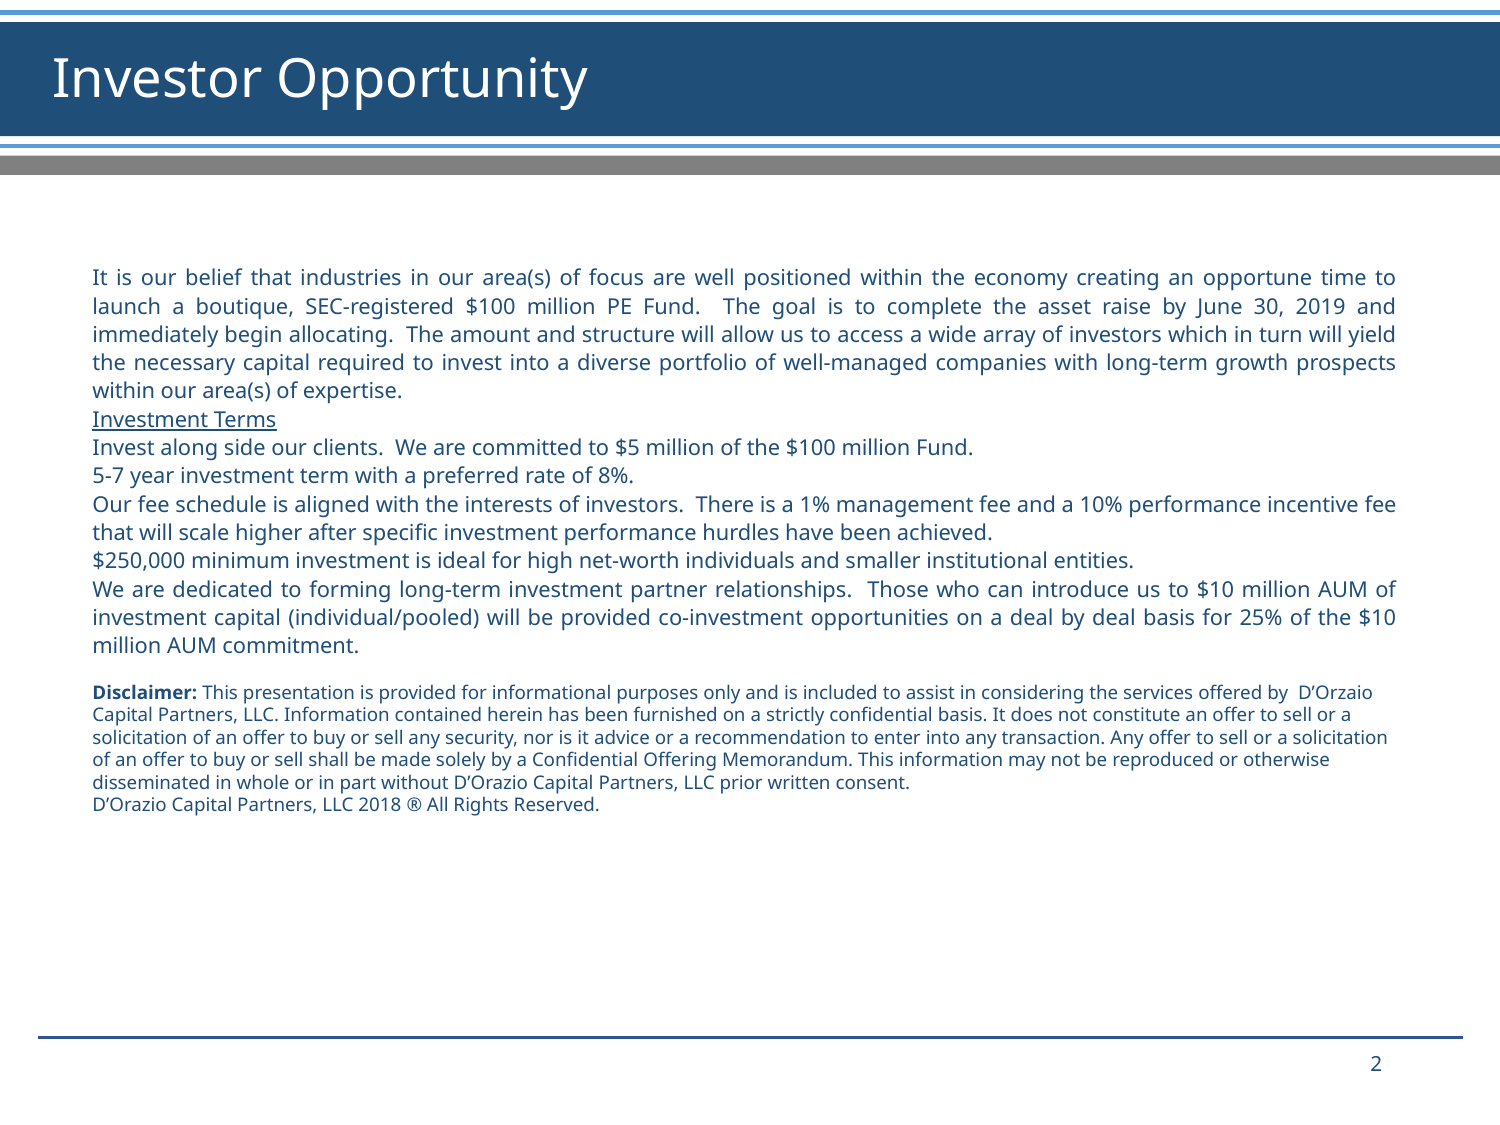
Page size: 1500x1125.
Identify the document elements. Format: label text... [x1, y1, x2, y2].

title Investor Opportunity [37, 22, 1332, 137]
slide_number 2 [1059, 1042, 1397, 1103]
list It is our belief that industries in our area(s) of focus are well positioned within the economy creating an opportune time to launch a boutique, SEC-registered $100 million PE Fund. The goal is to complete the asset raise by June 30, 2019 and immediately begin allocating. The amount and structure will allow us to access a wide array of investors which in turn will yield the necessary capital required to invest into a diverse portfolio of well-managed companies with long-term growth prospects within our area(s) of expertise. Investment Terms Invest along side our clients. We are committed to $5 million of the $100 million Fund. 5-7 year investment term with a preferred rate of 8%. Our fee schedule is aligned with the interests of investors. There is a 1% management fee and a 10% performance incentive fee that will scale higher after specific investment performance hurdles have been achieved. $250,000 minimum investment is ideal for high net-worth individuals and smaller institutional entities. We are dedicated to forming long-term investment partner relationships. Those who can introduce us to $10 million AUM of investment capital (individual/pooled) will be provided co-investment opportunities on a deal by deal basis for 25% of the $10 million AUM commitment. Disclaimer: This presentation is provided for informational purposes only and is included to assist in considering the services offered by D’Orzaio Capital Partners, LLC. Information contained herein has been furnished on a strictly confidential basis. It does not constitute an offer to sell or a solicitation of an offer to buy or sell any security, nor is it advice or a recommendation to enter into any transaction. Any offer to sell or a solicitation of an offer to buy or sell shall be made solely by a Confidential Offering Memorandum. This information may not be reproduced or otherwise disseminated in whole or in part without D’Orazio Capital Partners, LLC prior written consent. D’Orazio Capital Partners, LLC 2018 ® All Rights Reserved. [77, 200, 1414, 450]
